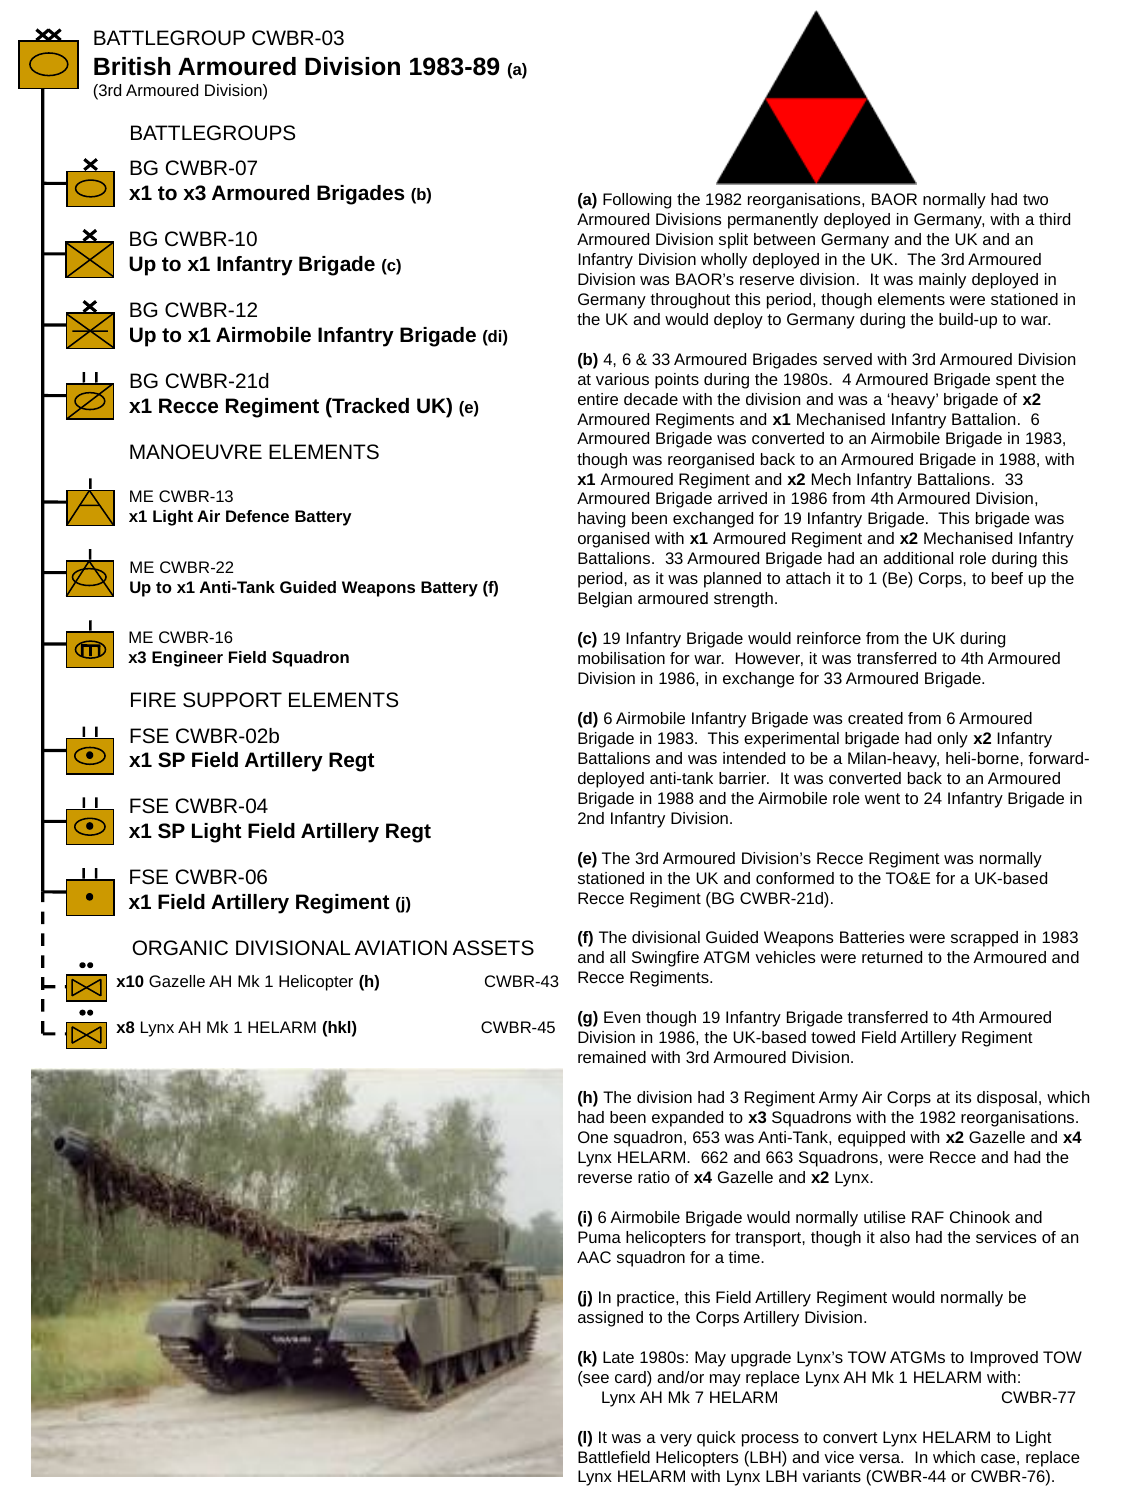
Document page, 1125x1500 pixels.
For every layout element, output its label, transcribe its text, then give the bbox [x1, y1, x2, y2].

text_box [66, 242, 114, 278]
text_box MANOEUVRE ELEMENTS [114, 430, 395, 471]
text_box BATTLEGROUP CWBR-03 British Armoured Division 1983-89 (a) (3rd Armoured Division) [78, 17, 543, 108]
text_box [66, 560, 114, 597]
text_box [66, 632, 114, 668]
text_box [36, 29, 61, 41]
text_box x8 Lynx AH Mk 1 HELARM (hkl) CWBR-45 [101, 1009, 562, 1045]
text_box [80, 1010, 93, 1015]
text_box x10 Gazelle AH Mk 1 Helicopter (h) CWBR-43 [101, 962, 562, 998]
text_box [83, 301, 97, 312]
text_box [66, 738, 114, 774]
text_box BG CWBR-21d x1 Recce Regiment (Tracked UK) (e) [114, 360, 495, 425]
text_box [66, 383, 114, 420]
text_box ME CWBR-16 x3 Engineer Field Squadron [113, 620, 366, 675]
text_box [66, 974, 107, 1002]
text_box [80, 962, 93, 968]
text_box BG CWBR-10 Up to x1 Infantry Brigade (c) [113, 218, 417, 284]
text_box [83, 797, 97, 808]
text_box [83, 868, 97, 879]
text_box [66, 171, 114, 207]
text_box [18, 41, 79, 89]
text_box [83, 372, 97, 383]
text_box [66, 809, 114, 845]
text_box (a) Following the 1982 reorganisations, BAOR normally had two Armoured Divisions permanently deployed in Germany, with a third Armoured Division split between Germany and the UK and an Infantry Division wholly deployed in the UK. The 3rd Armoured Division was BAOR’s reserve division. It was mainly deployed in Germany throughout this period, though elements were stationed in the UK and would deploy to Germany during the build-up to war. (b) 4, 6 & 33 Armoured Brigades served with 3rd Armoured Division at various points during the 1980s. 4 Armoured Brigade spent the entire decade with the division and was a ‘heavy’ brigade of x2 Armoured Regiments and x1 Mechanised Infantry Battalion. 6 Armoured Brigade was converted to an Airmobile Brigade in 1983, though was reorganised back to an Armoured Brigade in 1988, with x1 Armoured Regiment and x2 Mech Infantry Battalions. 33 Armoured Brigade arrived in 1986 from 4th Armoured Division, having been exchanged for 19 Infantry Brigade. This brigade was organised with x1 Armoured Regiment and x2 Mechanised Infantry Battalions. 33 Armoured Brigade had an additional role during this period, as it was planned to attach it to 1 (Be) Corps, to beef up the Belgian armoured strength. (c) 19 Infantry Brigade would reinforce from the UK during mobilisation for war. However, it was transferred to 4th Armoured Division in 1986, in exchange for 33 Armoured Brigade. (d) 6 Airmobile Infantry Brigade was created from 6 Armoured Brigade in 1983. This experimental brigade had only x2 Infantry Battalions and was intended to be a Milan-heavy, heli-borne, forward-deployed anti-tank barrier. It was converted back to an Armoured Brigade in 1988 and the Airmobile role went to 24 Infantry Brigade in 2nd Infantry Division. (e) The 3rd Armoured Division’s Recce Regiment was normally stationed in the UK and conformed to the TO&E for a UK-based Recce Regiment (BG CWBR-21d). (f) The divisional Guided Weapons Batteries were scrapped in 1983 and all Swingfire ATGM vehicles were returned to the Armoured and Recce Regiments. (g) Even though 19 Infantry Brigade transferred to 4th Armoured Division in 1986, the UK-based towed Field Artillery Regiment remained with 3rd Armoured Division. (h) The division had 3 Regiment Army Air Corps at its disposal, which had been expanded to x3 Squadrons with the 1982 reorganisations. One squadron, 653 was Anti-Tank, equipped with x2 Gazelle and x4 Lynx HELARM. 662 and 663 Squadrons, were Recce and had the reverse ratio of x4 Gazelle and x2 Lynx. (i) 6 Airmobile Brigade would normally utilise RAF Chinook and Puma helicopters for transport, though it also had the services of an AAC squadron for a time. (j) In practice, this Field Artillery Regiment would normally be assigned to the Corps Artillery Division. (k) Late 1980s: May upgrade Lynx’s TOW ATGMs to Improved TOW (see card) and/or may replace Lynx AH Mk 1 HELARM with: Lynx AH Mk 7 HELARM CWBR-77 (l) It was a very quick process to convert Lynx HELARM to Light Battlefield Helicopters (LBH) and vice versa. In which case, replace Lynx HELARM with Lynx LBH variants (CWBR-44 or CWBR-76). [562, 181, 1106, 1494]
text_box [66, 1022, 107, 1049]
text_box FSE CWBR-06 x1 Field Artillery Regiment (j) [113, 856, 427, 922]
text_box BG CWBR-12 Up to x1 Airmobile Infantry Brigade (di) [114, 289, 524, 354]
text_box ORGANIC DIVISIONAL AVIATION ASSETS [117, 927, 550, 962]
text_box FSE CWBR-02b x1 SP Field Artillery Regt [114, 714, 390, 780]
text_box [66, 880, 114, 916]
text_box BATTLEGROUPS [114, 112, 312, 152]
picture [716, 10, 917, 185]
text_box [84, 159, 97, 170]
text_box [83, 230, 97, 241]
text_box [66, 313, 114, 349]
text_box FIRE SUPPORT ELEMENTS [114, 679, 414, 720]
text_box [83, 726, 97, 737]
text_box ME CWBR-22 Up to x1 Anti-Tank Guided Weapons Battery (f) [114, 549, 515, 604]
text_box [66, 490, 114, 526]
text_box FSE CWBR-04 x1 SP Light Field Artillery Regt [114, 785, 447, 851]
text_box BG CWBR-07 x1 to x3 Armoured Brigades (b) [114, 147, 448, 213]
text_box ME CWBR-13 x1 Light Air Defence Battery [114, 478, 367, 533]
picture [30, 1068, 563, 1477]
